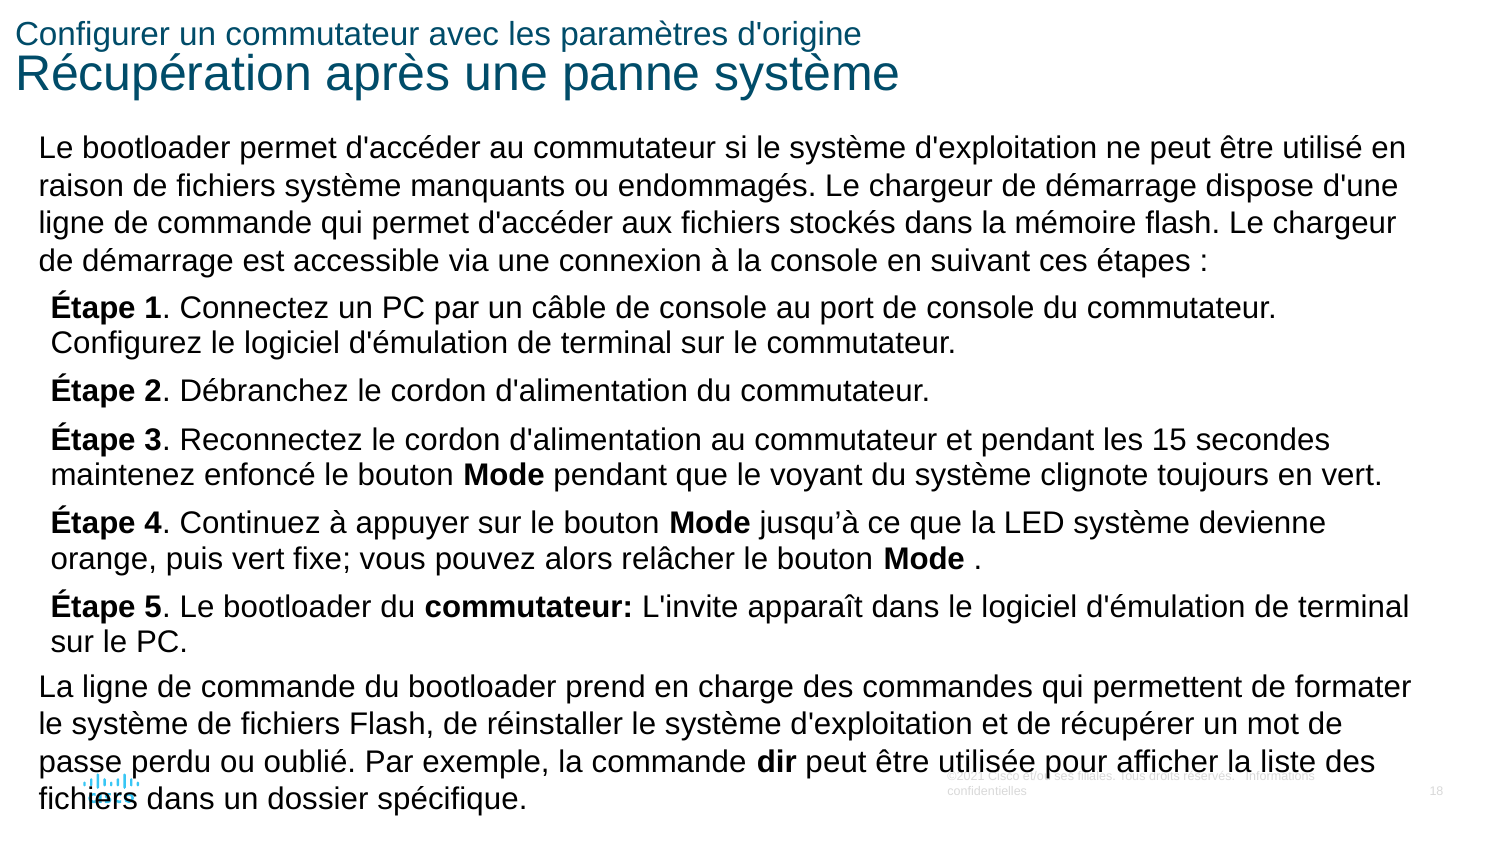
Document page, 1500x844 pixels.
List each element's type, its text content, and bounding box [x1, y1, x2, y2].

title Configurer un commutateur avec les paramètres d'origine Récupération après une panne système [0, 0, 1369, 121]
list Le bootloader permet d'accéder au commutateur si le système d'exploitation ne peut être utilisé en raison de fichiers système manquants ou endommagés. Le chargeur de démarrage dispose d'une ligne de commande qui permet d'accéder aux fichiers stockés dans la mémoire flash. Le chargeur de démarrage est accessible via une connexion à la console en suivant ces étapes : Étape 1. Connectez un PC par un câble de console au port de console du commutateur. Configurez le logiciel d'émulation de terminal sur le commutateur. Étape 2. Débranchez le cordon d'alimentation du commutateur. Étape 3. Reconnectez le cordon d'alimentation au commutateur et pendant les 15 secondes maintenez enfoncé le bouton Mode pendant que le voyant du système clignote toujours en vert. Étape 4. Continuez à appuyer sur le bouton Mode jusqu’à ce que la LED système devienne orange, puis vert fixe; vous pouvez alors relâcher le bouton Mode . Étape 5. Le bootloader du commutateur: L'invite apparaît dans le logiciel d'émulation de terminal sur le PC. La ligne de commande du bootloader prend en charge des commandes qui permettent de formater le système de fichiers Flash, de réinstaller le système d'exploitation et de récupérer un mot de passe perdu ou oublié. Par exemple, la commande dir peut être utilisée pour afficher la liste des fichiers dans un dossier spécifique. [23, 120, 1437, 726]
